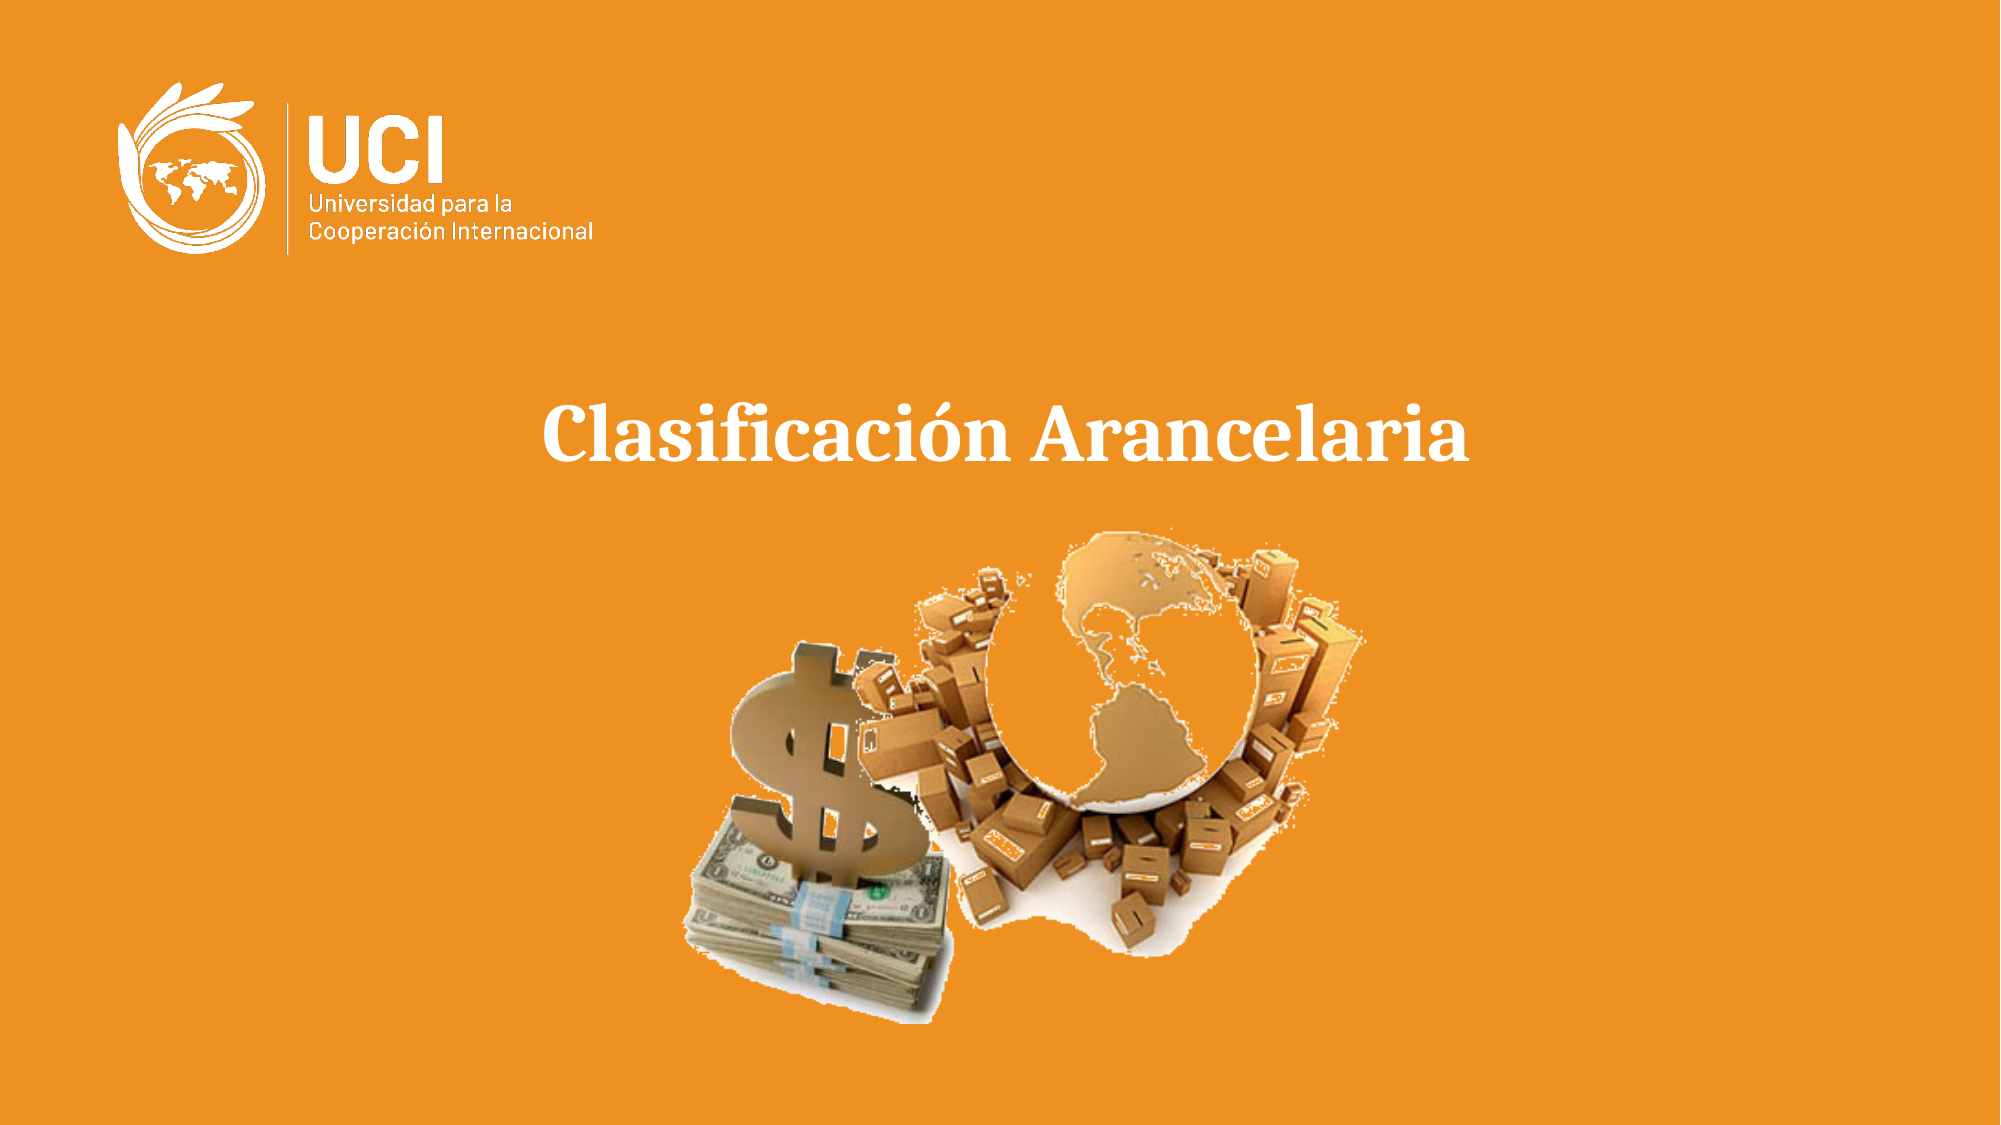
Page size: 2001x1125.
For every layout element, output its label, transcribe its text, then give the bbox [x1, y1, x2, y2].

picture [632, 0, 2000, 1125]
text_box Clasificación Arancelaria [144, 269, 1180, 487]
picture [90, 47, 618, 289]
